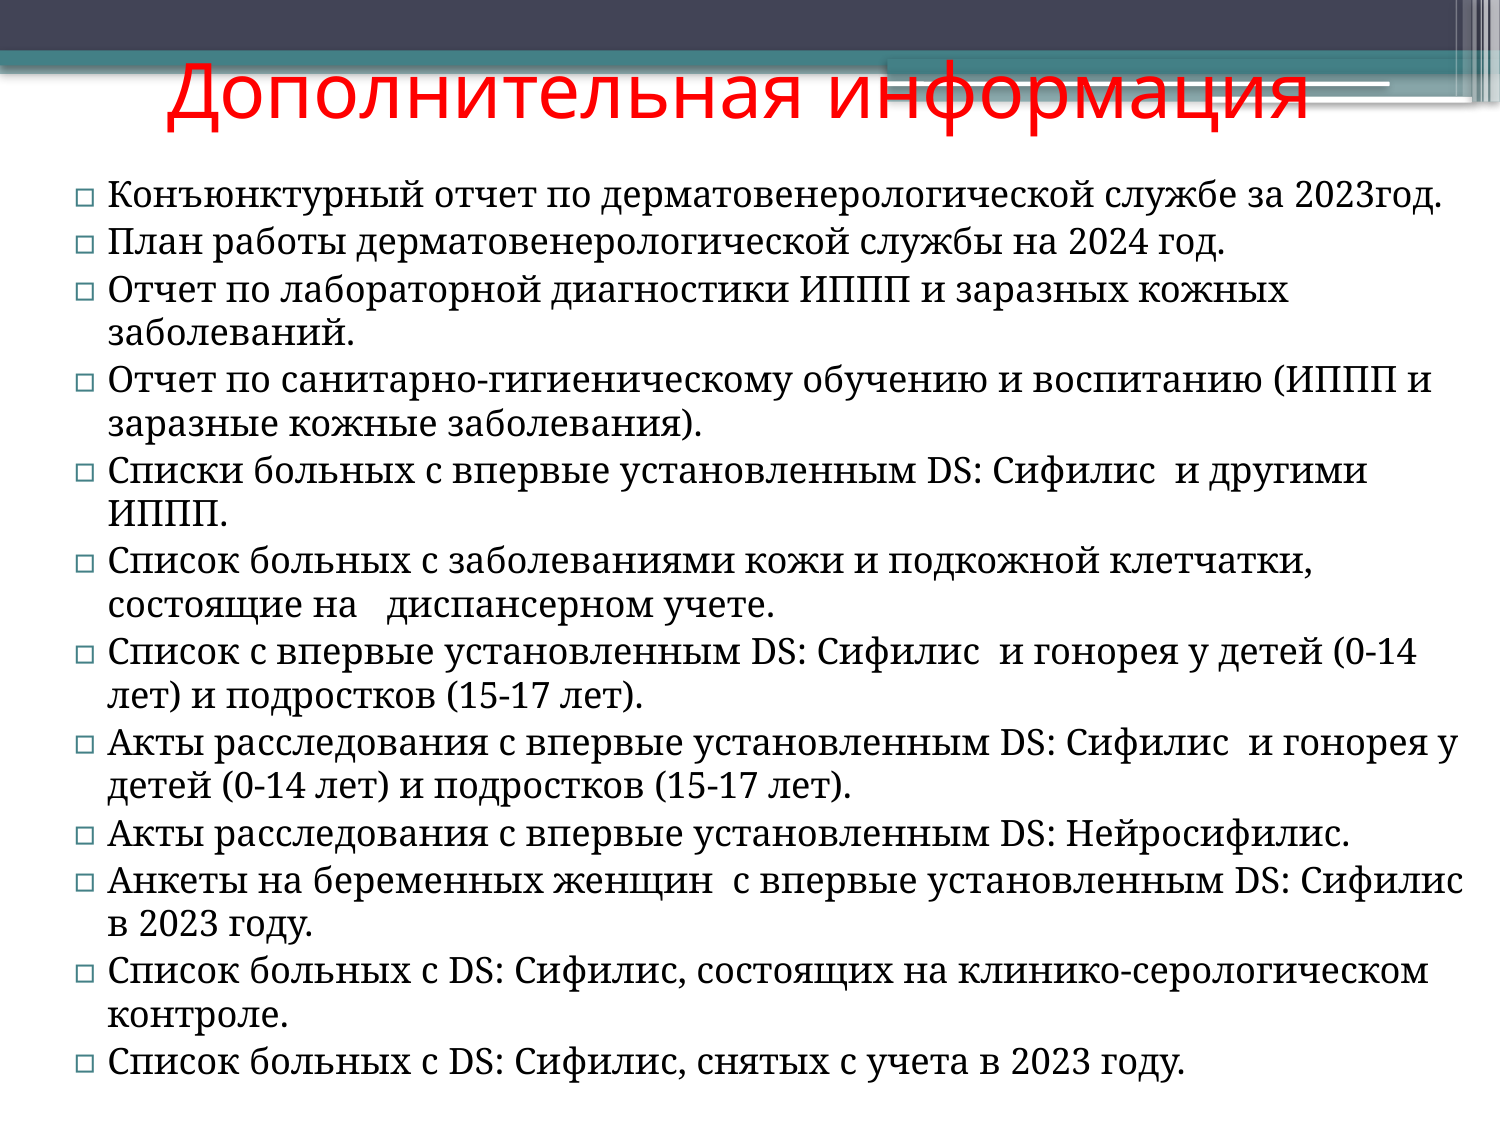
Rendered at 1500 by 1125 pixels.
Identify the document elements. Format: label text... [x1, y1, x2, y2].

title Дополнительная информация [152, 23, 1378, 153]
list Конъюнктурный отчет по дерматовенерологической службе за 2023год. План работы дерматовенерологической службы на 2024 год. Отчет по лабораторной диагностики ИППП и заразных кожных заболеваний. Отчет по санитарно-гигиеническому обучению и воспитанию (ИППП и заразные кожные заболевания). Списки больных с впервые установленным DS: Сифилис и другими ИППП. Список больных с заболеваниями кожи и подкожной клетчатки, состоящие на диспансерном учете. Список с впервые установленным DS: Сифилис и гонорея у детей (0-14 лет) и подростков (15-17 лет). Акты расследования с впервые установленным DS: Сифилис и гонорея у детей (0-14 лет) и подростков (15-17 лет). Акты расследования с впервые установленным DS: Нейросифилис. Анкеты на беременных женщин с впервые установленным DS: Сифилис в 2023 году. Список больных с DS: Сифилис, состоящих на клинико-серологическом контроле. Список больных с DS: Сифилис, снятых с учета в 2023 году. [0, 164, 1500, 1102]
